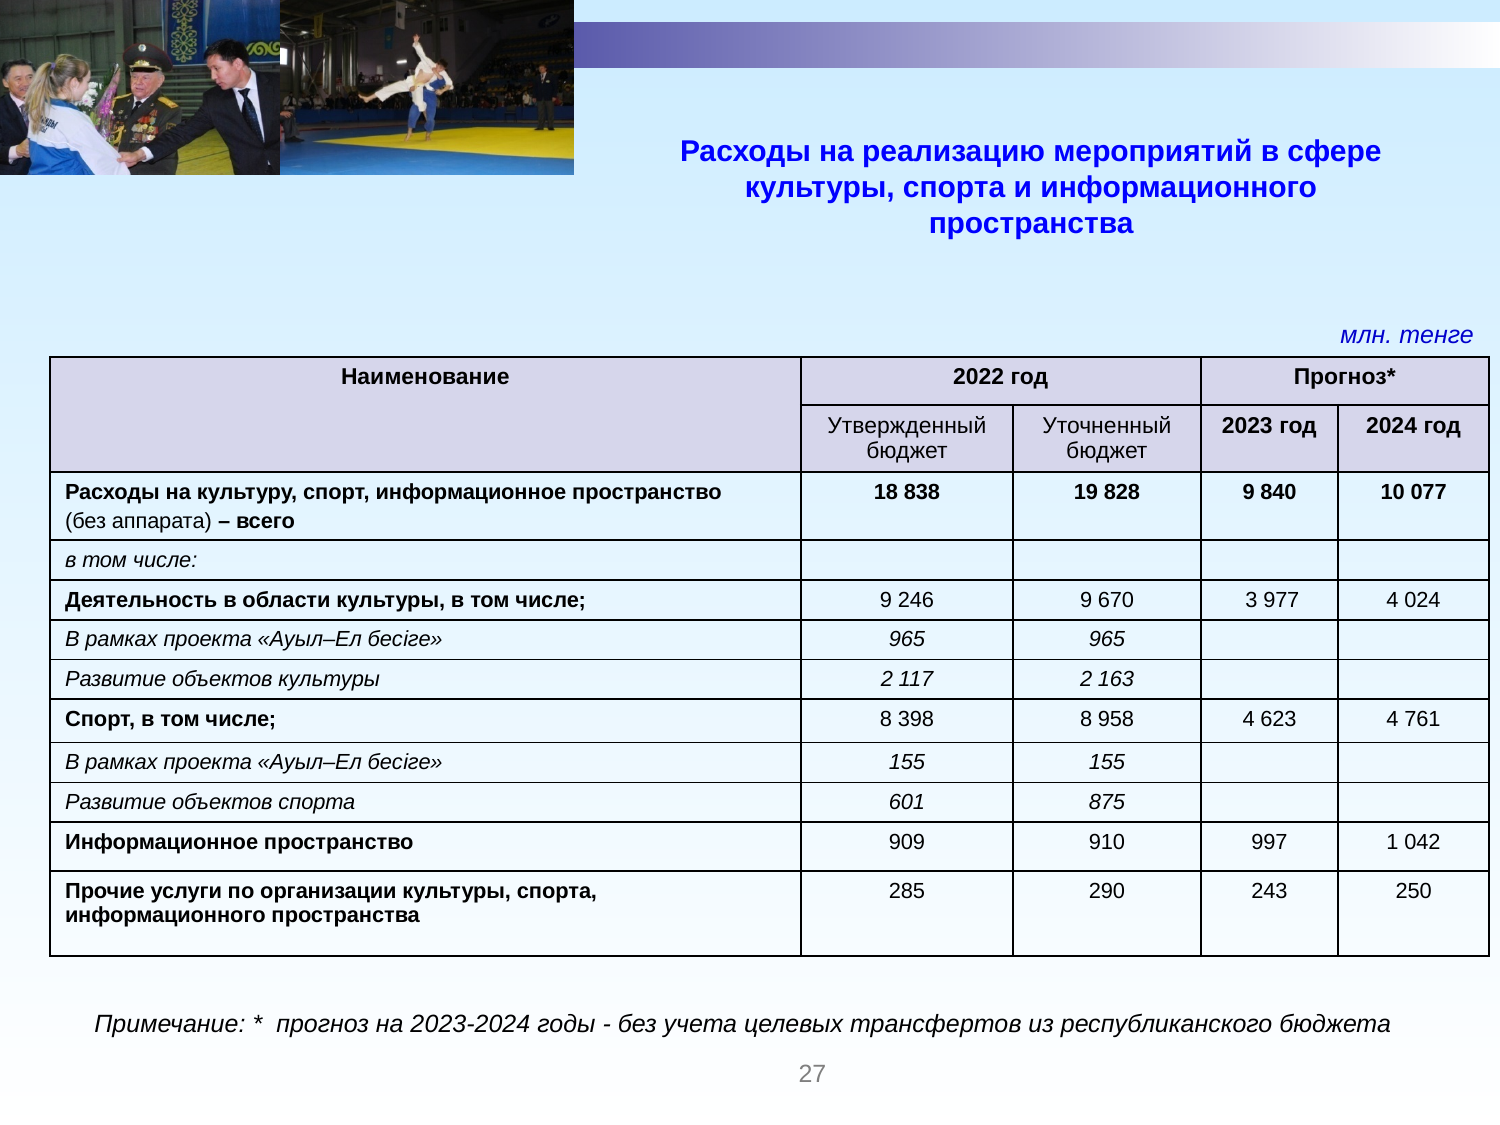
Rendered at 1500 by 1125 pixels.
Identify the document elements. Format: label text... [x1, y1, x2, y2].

table_cell 2 163 [1014, 660, 1200, 698]
table_cell 9 670 [1014, 581, 1200, 619]
slide_number 27 [662, 1055, 963, 1095]
table_cell 2 117 [802, 660, 1012, 698]
table_cell Расходы на культуру, спорт, информационное пространство (без аппарата) – всего [51, 473, 800, 539]
table_cell [802, 541, 1012, 579]
table_cell 10 077 [1339, 473, 1488, 539]
table_cell [1339, 660, 1488, 698]
table_cell [1202, 621, 1337, 659]
table_cell 250 [1339, 872, 1488, 955]
table_cell 875 [1014, 783, 1200, 821]
table_cell 997 [1202, 823, 1337, 870]
picture [0, 0, 574, 175]
table_cell 910 [1014, 823, 1200, 870]
table_cell [1202, 783, 1337, 821]
table_cell Развитие объектов спорта [51, 783, 800, 821]
table_cell 8 958 [1014, 700, 1200, 742]
table_cell 9 246 [802, 581, 1012, 619]
table_cell Развитие объектов культуры [51, 660, 800, 698]
table_cell 909 [802, 823, 1012, 870]
table_cell 601 [802, 783, 1012, 821]
table_cell [1202, 541, 1337, 579]
table_cell [1339, 783, 1488, 821]
table_cell 2022 год [802, 358, 1200, 404]
table_cell в том числе: [51, 541, 800, 579]
table_cell 19 828 [1014, 473, 1200, 539]
table_cell [1202, 743, 1337, 782]
table_cell 155 [802, 743, 1012, 782]
table_cell 965 [1014, 621, 1200, 659]
table_cell 2024 год [1339, 406, 1488, 471]
table_cell 155 [1014, 743, 1200, 782]
text_box Примечание: * прогноз на 2023-2024 годы - без учета целевых трансфертов из республиканского бюджета [50, 999, 1438, 1045]
table_cell Спорт, в том числе; [51, 700, 800, 742]
table_cell 243 [1202, 872, 1337, 955]
table_cell 4 761 [1339, 700, 1488, 742]
table_cell 9 840 [1202, 473, 1337, 539]
table_cell 285 [802, 872, 1012, 955]
table_cell Наименование [51, 358, 800, 471]
table_cell Уточненный бюджет [1014, 406, 1200, 471]
table_header млн. тенге [50, 278, 1489, 356]
table_cell 1 042 [1339, 823, 1488, 870]
table_cell [1014, 541, 1200, 579]
table_cell 18 838 [802, 473, 1012, 539]
table_cell [1339, 621, 1488, 659]
table_cell [1202, 660, 1337, 698]
table_cell Деятельность в области культуры, в том числе; [51, 581, 800, 619]
table_cell 4 024 [1339, 581, 1488, 619]
table_cell 965 [802, 621, 1012, 659]
title Расходы на реализацию мероприятий в сфере культуры, спорта и информационного пространства [624, 123, 1438, 248]
table_cell 4 623 [1202, 700, 1337, 742]
table_cell В рамках проекта «Ауыл–Ел бесіге» [51, 621, 800, 659]
table_cell [1339, 743, 1488, 782]
table_cell 2023 год [1202, 406, 1337, 471]
table_cell Информационное пространство [51, 823, 800, 870]
table_cell [1339, 541, 1488, 579]
table_cell 290 [1014, 872, 1200, 955]
table_cell 8 398 [802, 700, 1012, 742]
table_cell В рамках проекта «Ауыл–Ел бесіге» [51, 743, 800, 782]
table_cell Утвержденный бюджет [802, 406, 1012, 471]
table_cell Прочие услуги по организации культуры, спорта, информационного пространства [51, 872, 800, 955]
table_cell 3 977 [1202, 581, 1337, 619]
table_cell Прогноз* [1202, 358, 1488, 404]
